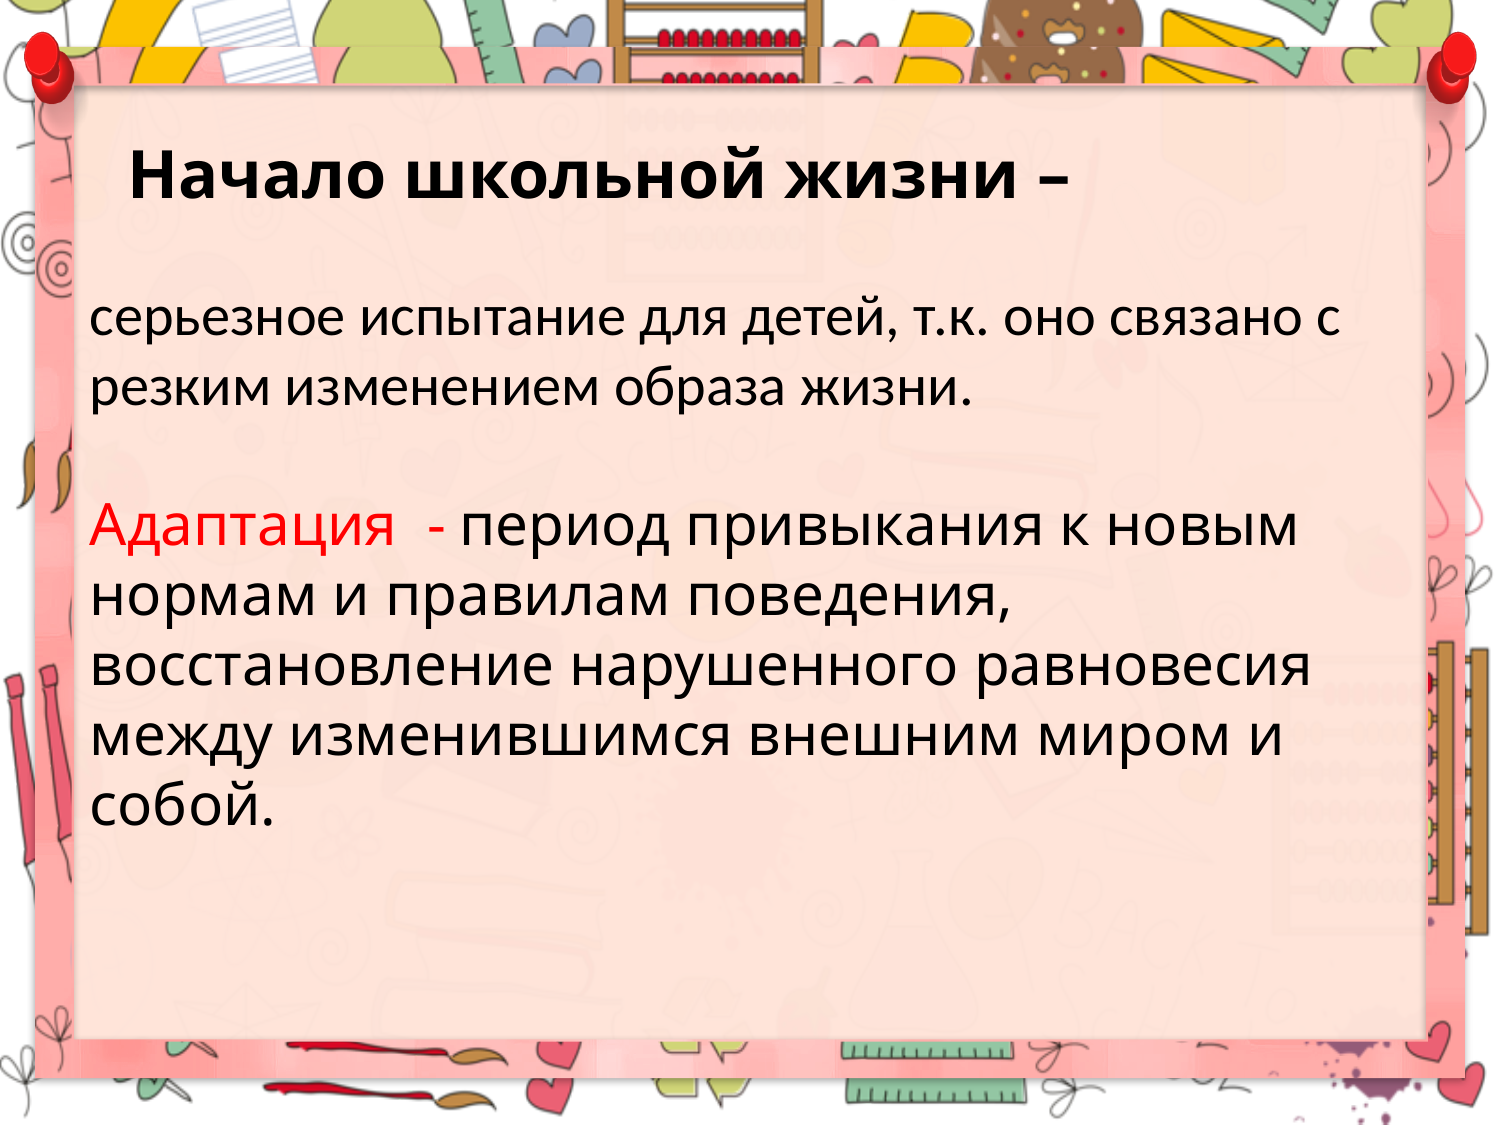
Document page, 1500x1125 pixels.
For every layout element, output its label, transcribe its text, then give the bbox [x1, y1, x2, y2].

picture [0, 0, 1500, 1125]
text_box Начало школьной жизни – [112, 124, 1400, 199]
text_box серьезное испытание для детей, т.к. оно связано с резким изменением образа жизни. Адаптация - период привыкания к новым нормам и правилам поведения, восстановление нарушенного равновесия между изменившимся внешним миром и собой. [74, 199, 1500, 915]
